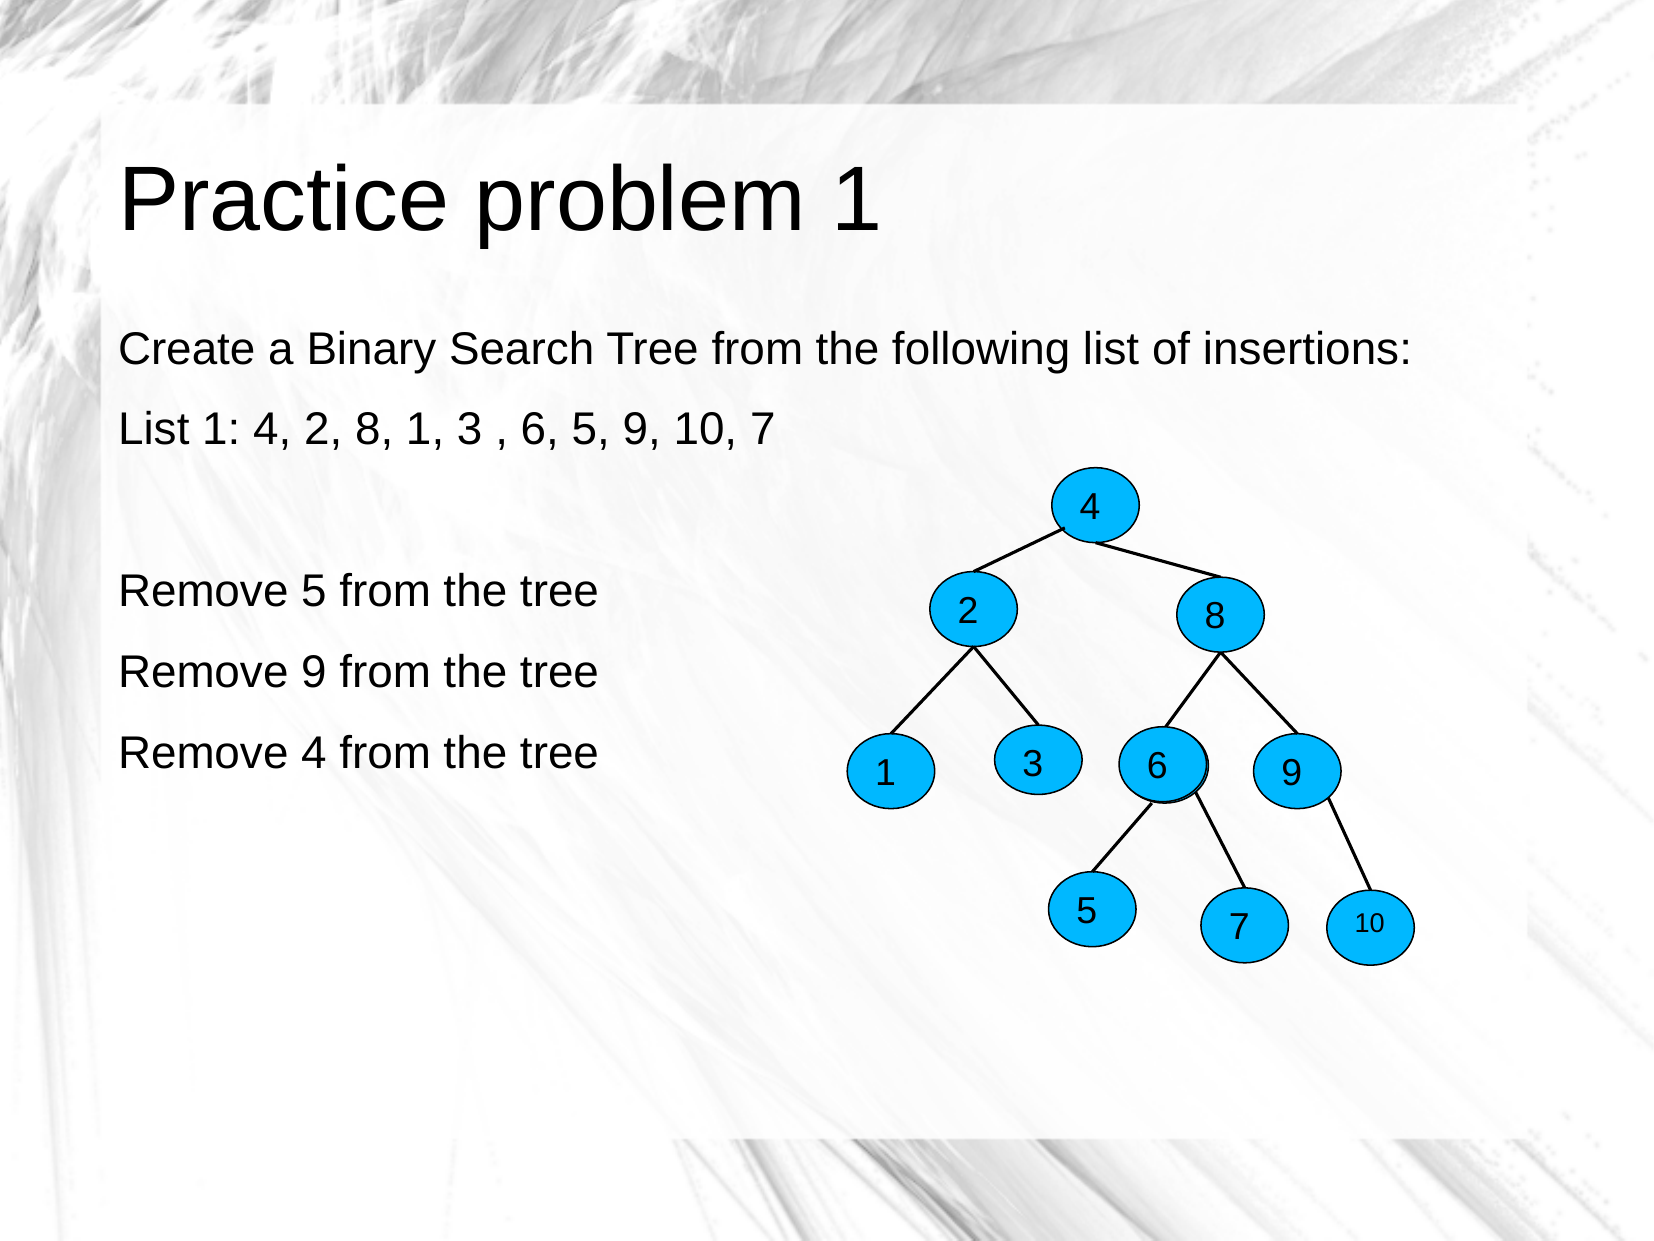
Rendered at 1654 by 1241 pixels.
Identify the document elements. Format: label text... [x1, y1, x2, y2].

text_box 2 [929, 571, 1018, 646]
text_box 4 [1051, 467, 1140, 543]
text_box 5 [1048, 871, 1137, 947]
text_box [1220, 652, 1298, 734]
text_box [973, 527, 1065, 572]
text_box 7 [1200, 887, 1289, 963]
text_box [1092, 803, 1152, 872]
list Create a Binary Search Tree from the following list of insertions: List 1: 4, 2, 8, 1, 3 , 6, 5, 9, 10, 7 Remove 5 from the tree Remove 9 from the tree Remove 4 from the tree [118, 319, 1571, 1109]
text_box 9 [1253, 733, 1342, 809]
picture [0, 0, 1654, 1241]
text_box 1 [847, 733, 935, 809]
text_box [890, 646, 974, 734]
text_box 6 [1119, 726, 1207, 802]
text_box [1195, 792, 1245, 888]
title Practice problem 1 [118, 93, 1506, 299]
text_box 3 [994, 725, 1083, 795]
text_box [1164, 652, 1221, 729]
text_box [1095, 542, 1221, 578]
text_box 8 [1176, 577, 1265, 652]
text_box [1326, 797, 1415, 966]
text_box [973, 646, 1039, 726]
